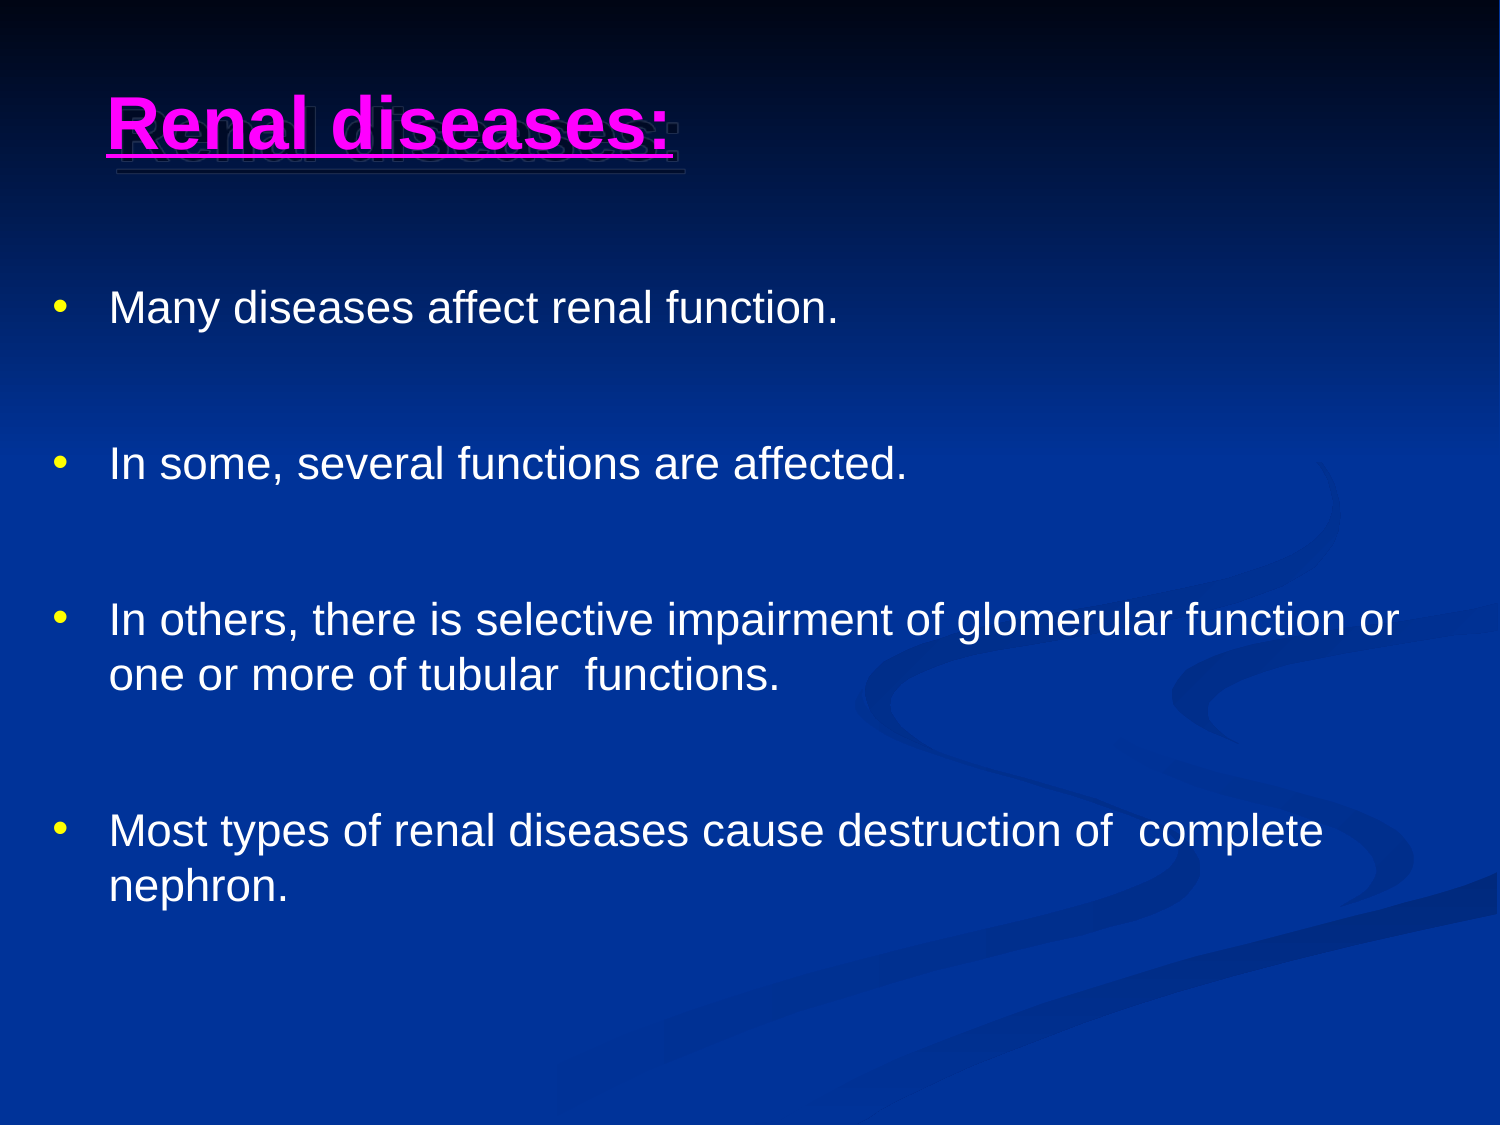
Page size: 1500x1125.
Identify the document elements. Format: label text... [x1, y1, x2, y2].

text_box Many diseases affect renal function. In some, several functions are affected. In others, there is selective impairment of glomerular function or one or more of tubular functions. Most types of renal diseases cause destruction of complete nephron. [37, 270, 1438, 918]
text_box Renal diseases: [91, 67, 689, 173]
